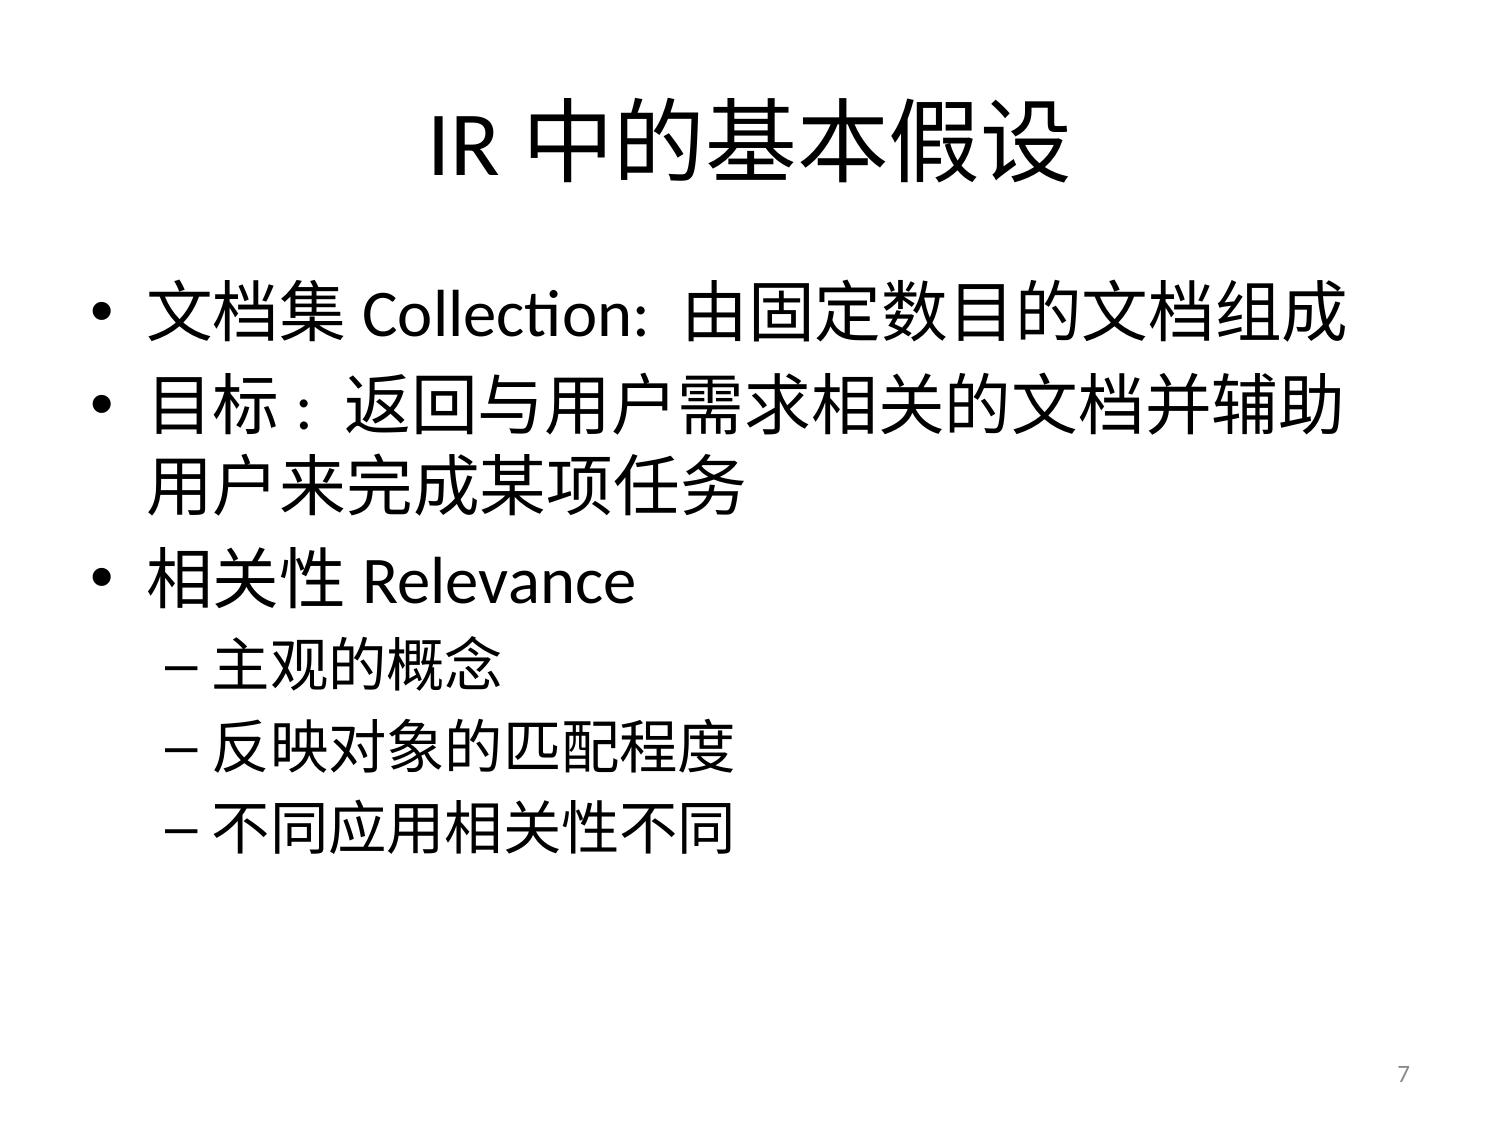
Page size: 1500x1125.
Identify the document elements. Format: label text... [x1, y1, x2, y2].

list 文档集Collection: 由固定数目的文档组成 目标: 返回与用户需求相关的文档并辅助用户来完成某项任务 相关性Relevance 主观的概念 反映对象的匹配程度 不同应用相关性不同 [75, 262, 1425, 1005]
slide_number 7 [1074, 1042, 1425, 1103]
title IR中的基本假设 [75, 45, 1425, 233]
